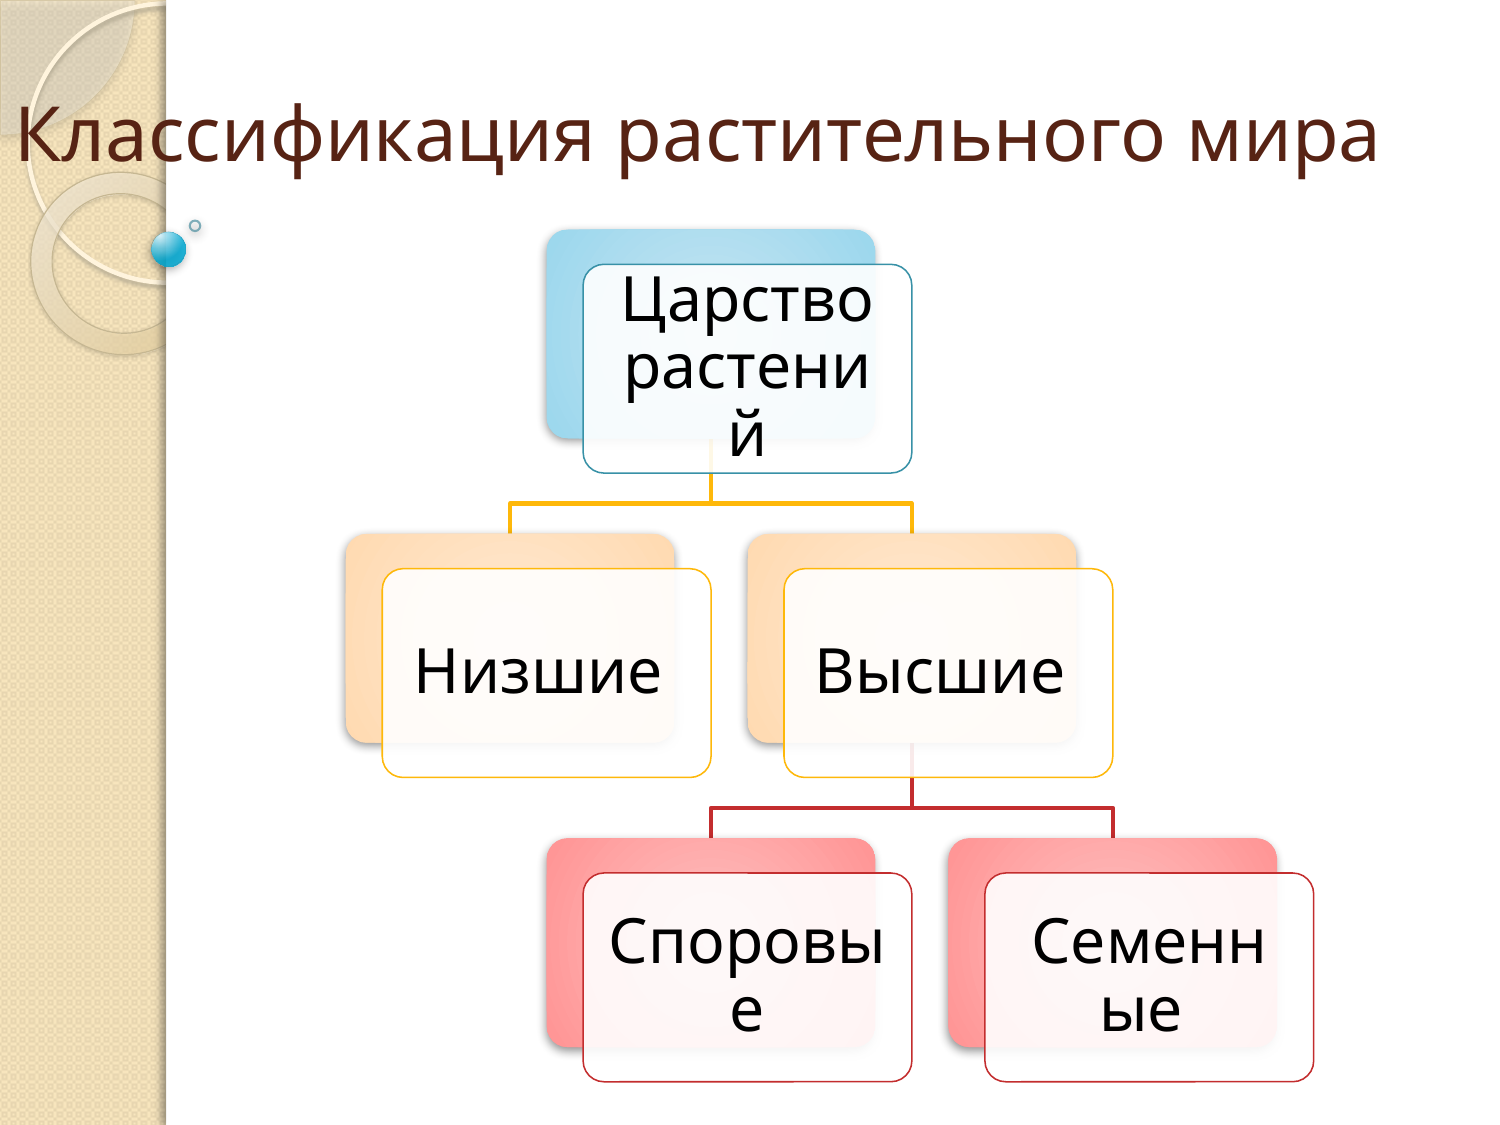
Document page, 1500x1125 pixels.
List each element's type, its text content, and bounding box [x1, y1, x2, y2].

title Классификация растительного мира [0, 59, 1450, 185]
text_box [159, 228, 1500, 1083]
